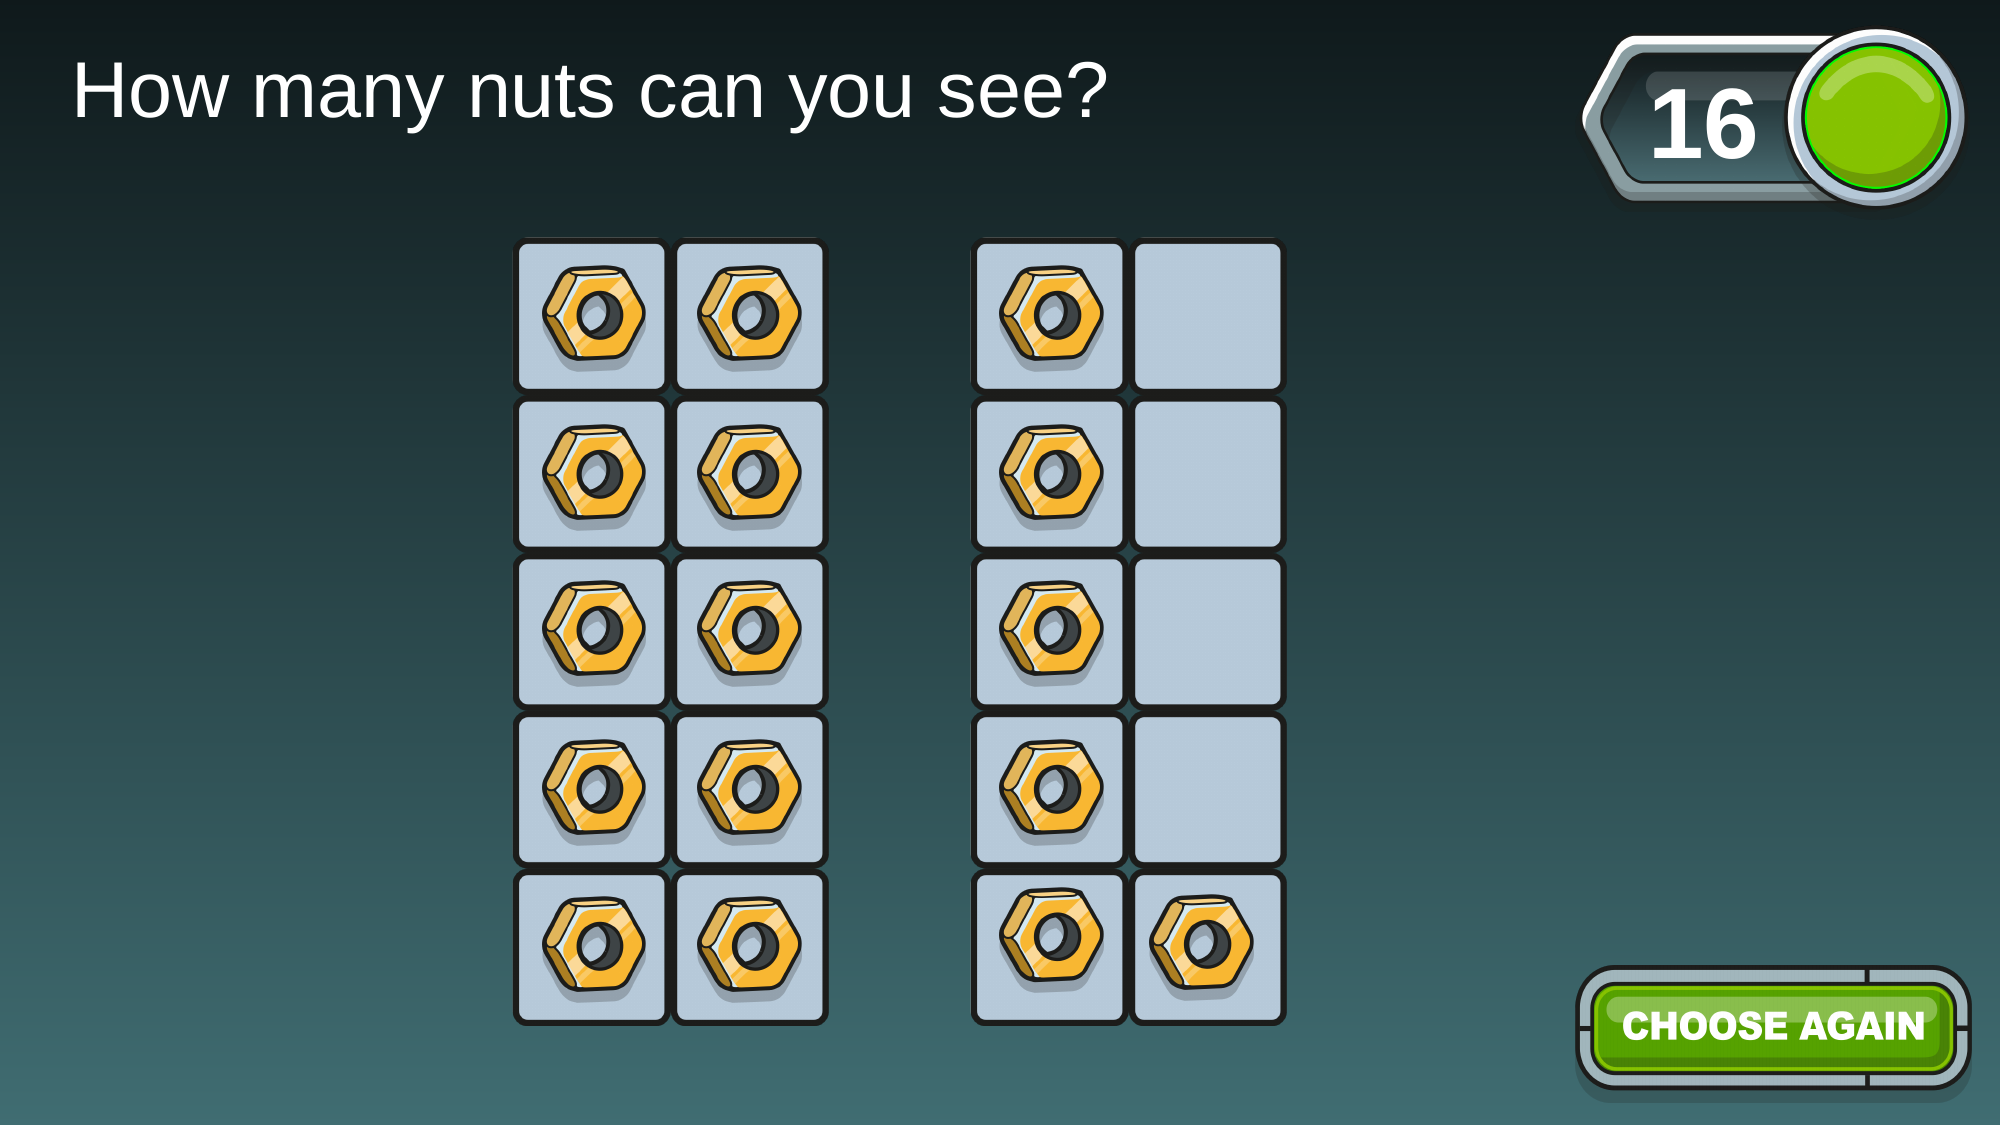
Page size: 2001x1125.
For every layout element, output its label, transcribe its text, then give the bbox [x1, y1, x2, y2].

picture [1575, 965, 1972, 1104]
picture [276, 238, 1523, 1026]
picture [1575, 25, 1971, 221]
text_box How many nuts can you see? [55, 30, 1183, 182]
